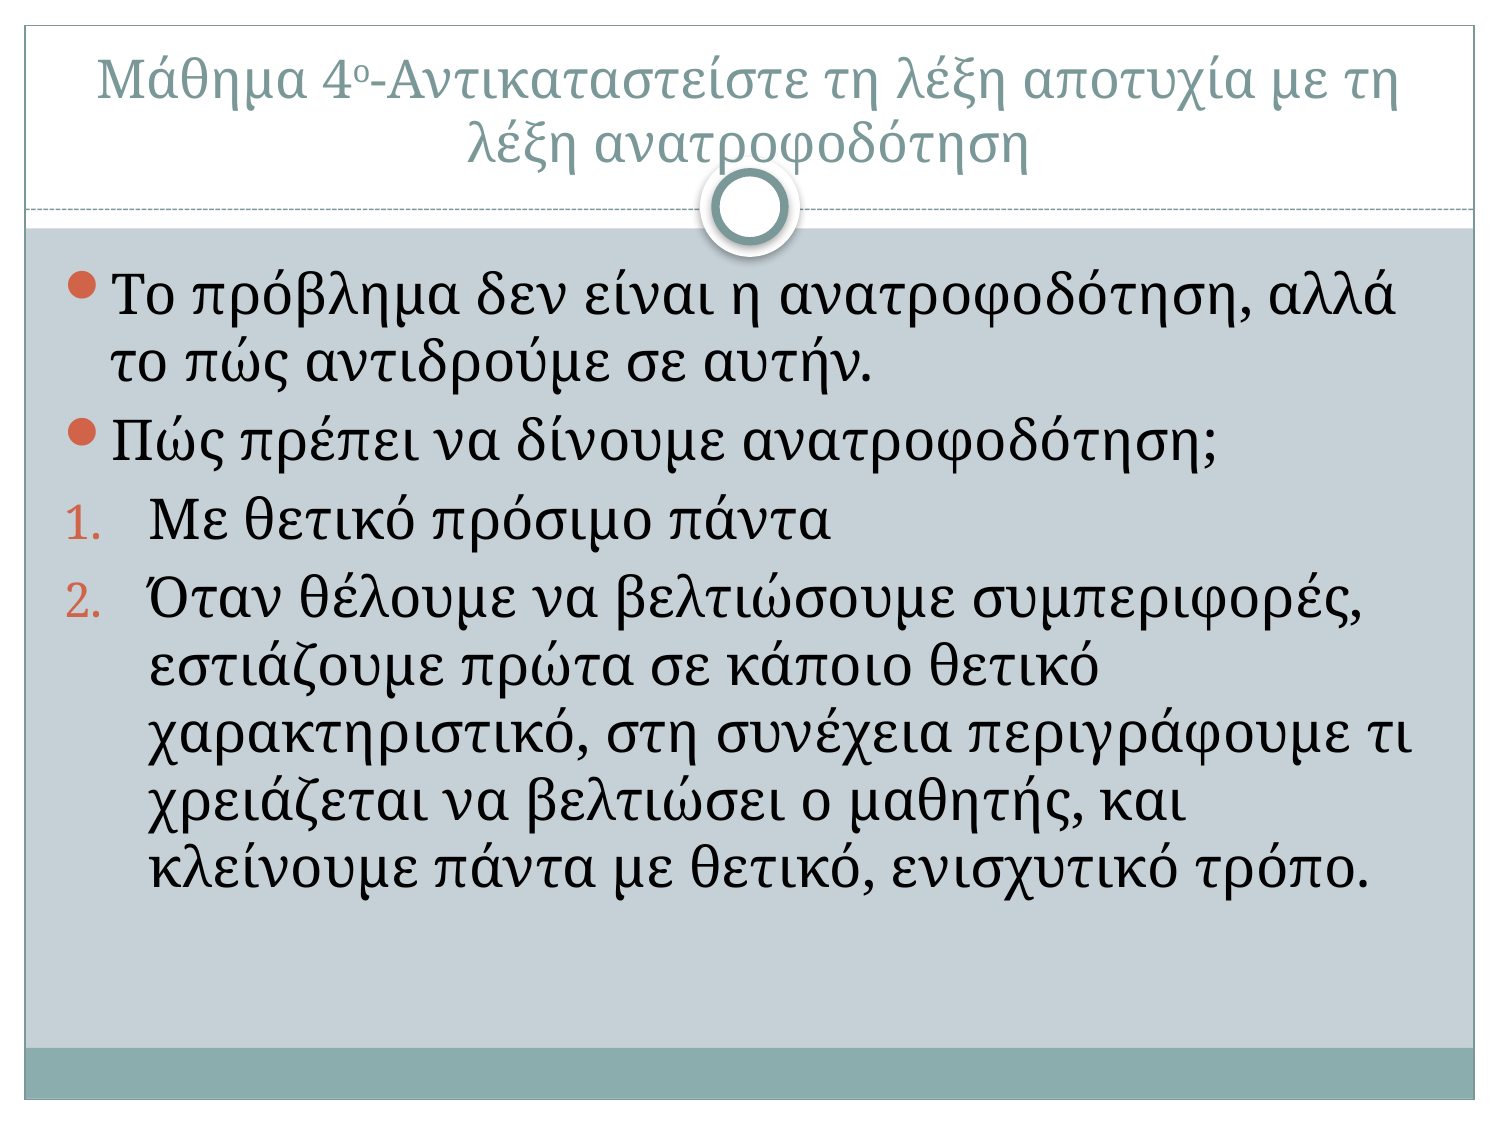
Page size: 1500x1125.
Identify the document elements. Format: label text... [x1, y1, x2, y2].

title Μάθημα 4ο-Αντικαταστείστε τη λέξη αποτυχία με τη λέξη ανατροφοδότηση [49, 37, 1450, 182]
list Το πρόβλημα δεν είναι η ανατροφοδότηση, αλλά το πώς αντιδρούμε σε αυτήν. Πώς πρέπει να δίνουμε ανατροφοδότηση; Με θετικό πρόσιμο πάντα Όταν θέλουμε να βελτιώσουμε συμπεριφορές, εστιάζουμε πρώτα σε κάποιο θετικό χαρακτηριστικό, στη συνέχεια περιγράφουμε τι χρειάζεται να βελτιώσει ο μαθητής, και κλείνουμε πάντα με θετικό, ενισχυτικό τρόπο. [49, 250, 1445, 1001]
